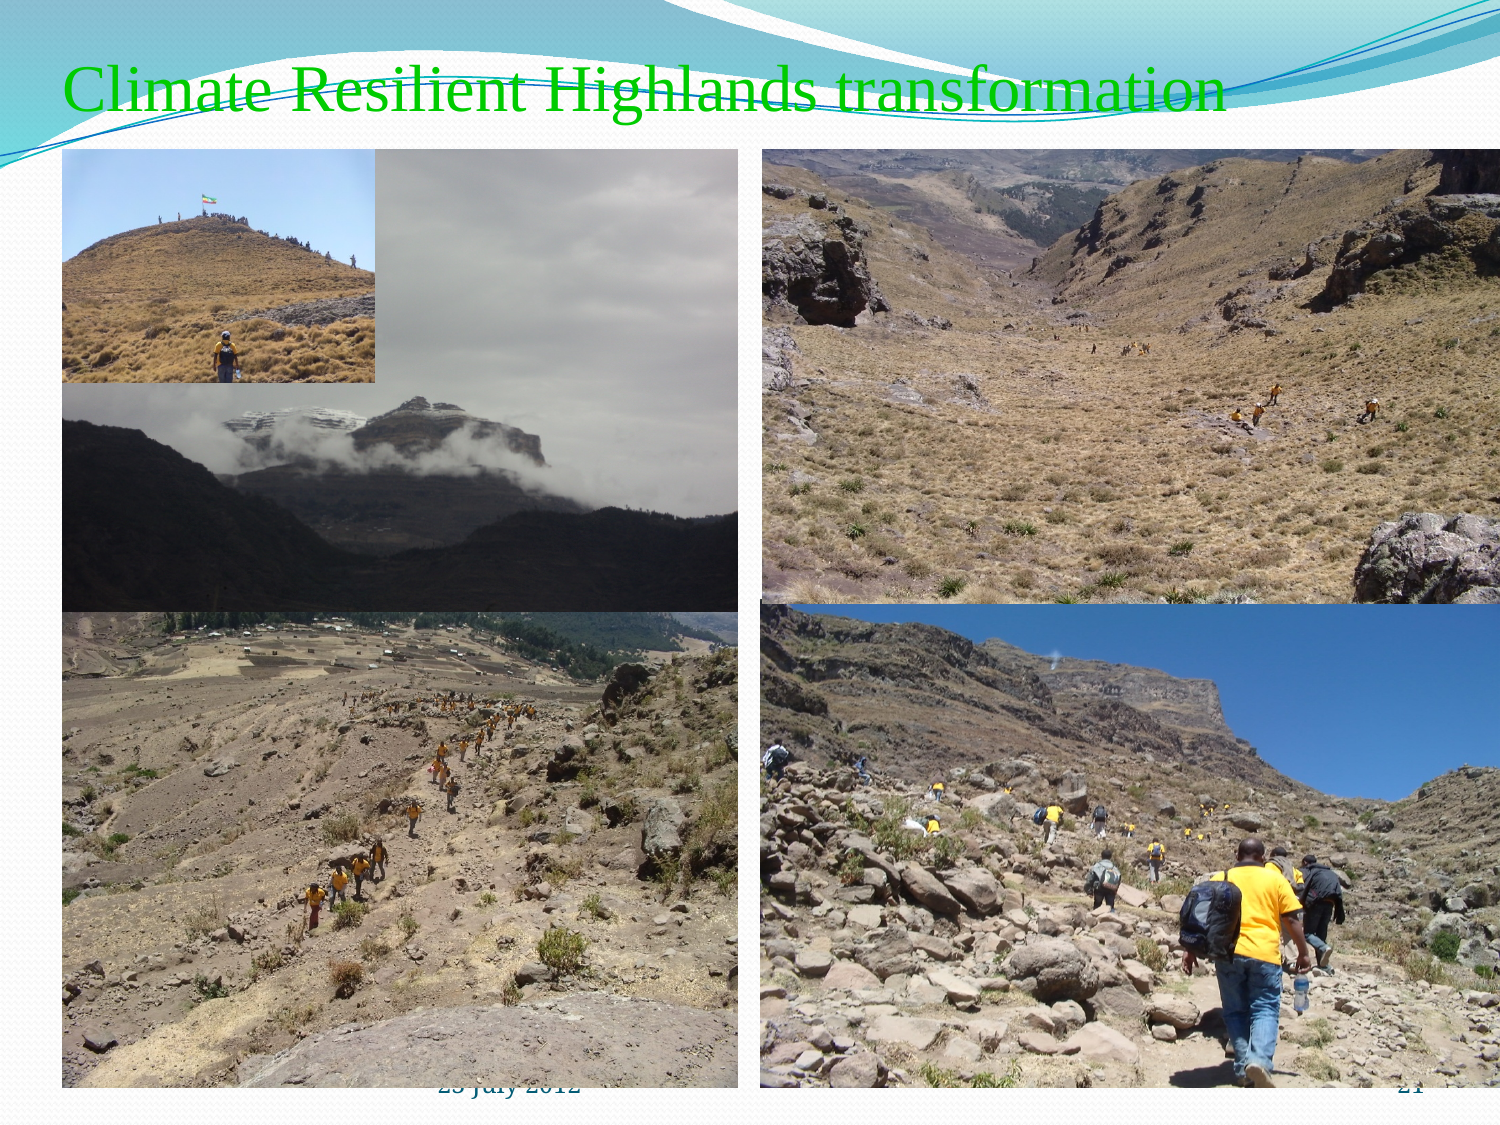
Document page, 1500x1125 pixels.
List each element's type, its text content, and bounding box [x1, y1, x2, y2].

picture [762, 149, 1500, 604]
slide_number 36 [62, 151, 381, 394]
picture [62, 612, 738, 1088]
picture [62, 149, 376, 383]
picture [760, 610, 1500, 1088]
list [62, 149, 738, 612]
title Climate Resilient Highlands transformation [62, 37, 1413, 125]
footer 23 July 2012 [437, 1042, 988, 1103]
